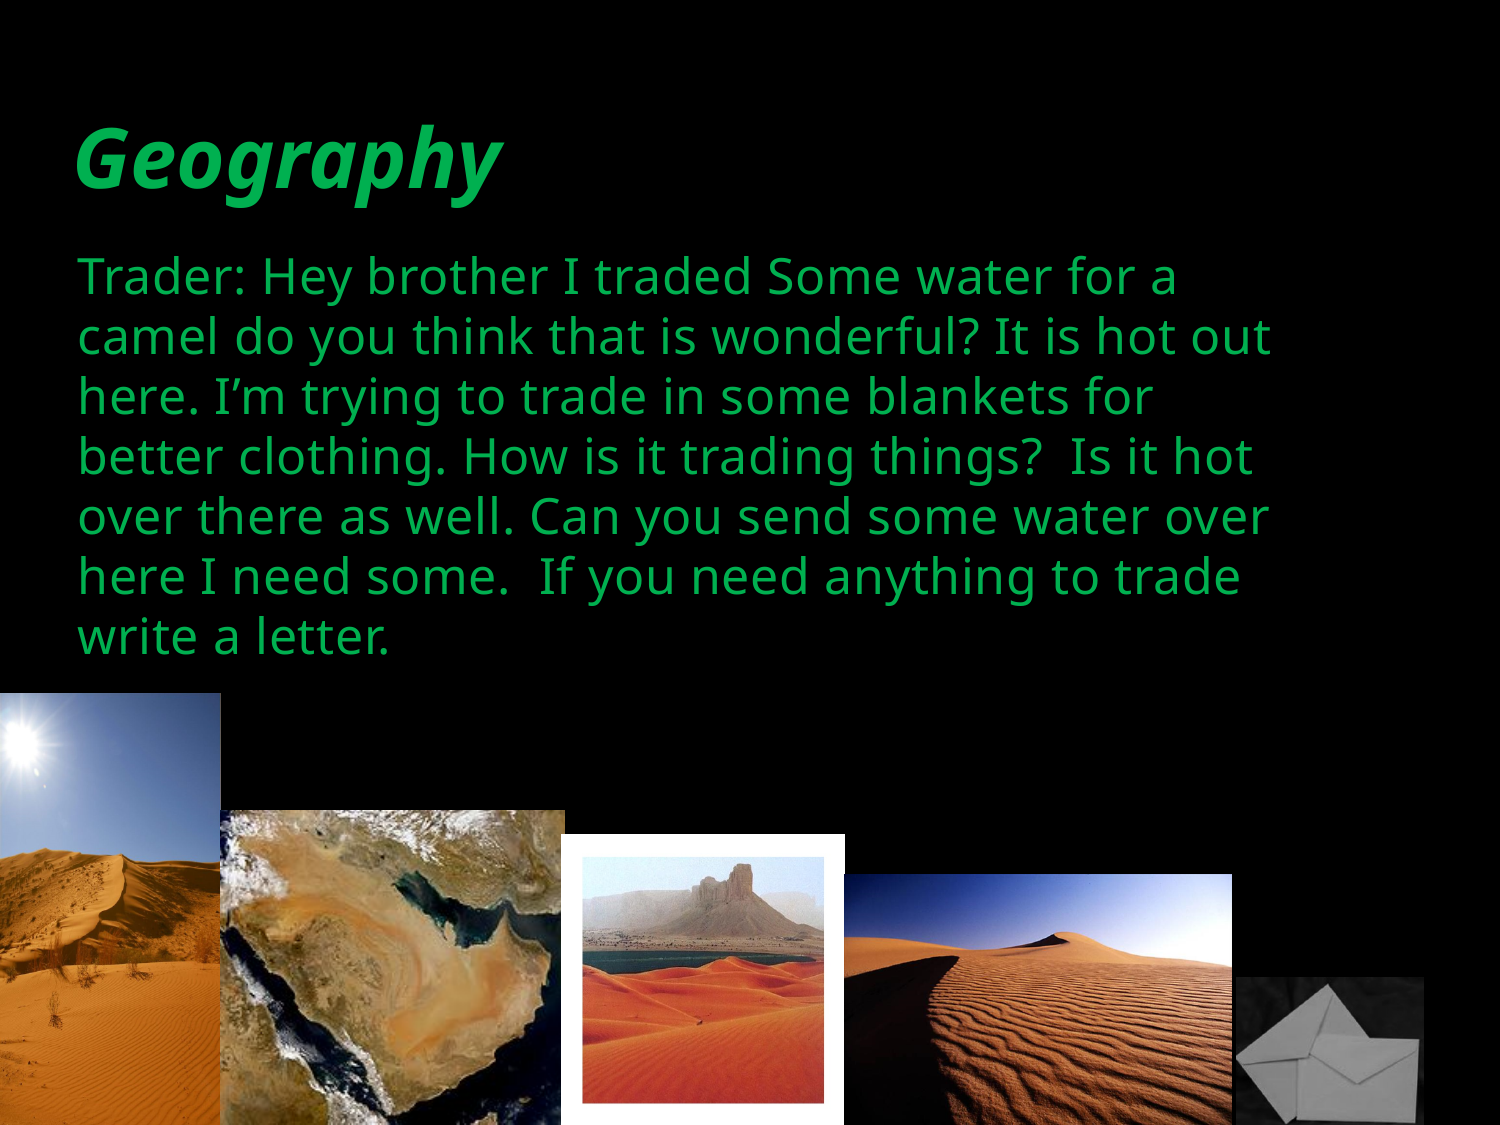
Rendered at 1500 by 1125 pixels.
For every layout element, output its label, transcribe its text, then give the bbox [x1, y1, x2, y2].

picture [1236, 977, 1425, 1125]
picture [0, 693, 1232, 1125]
title Geography [57, 37, 1318, 213]
list Trader: Hey brother I traded Some water for a camel do you think that is wonderful? It is hot out here. I’m trying to trade in some blankets for better clothing. How is it trading things? Is it hot over there as well. Can you send some water over here I need some. If you need anything to trade write a letter. [62, 237, 1323, 977]
